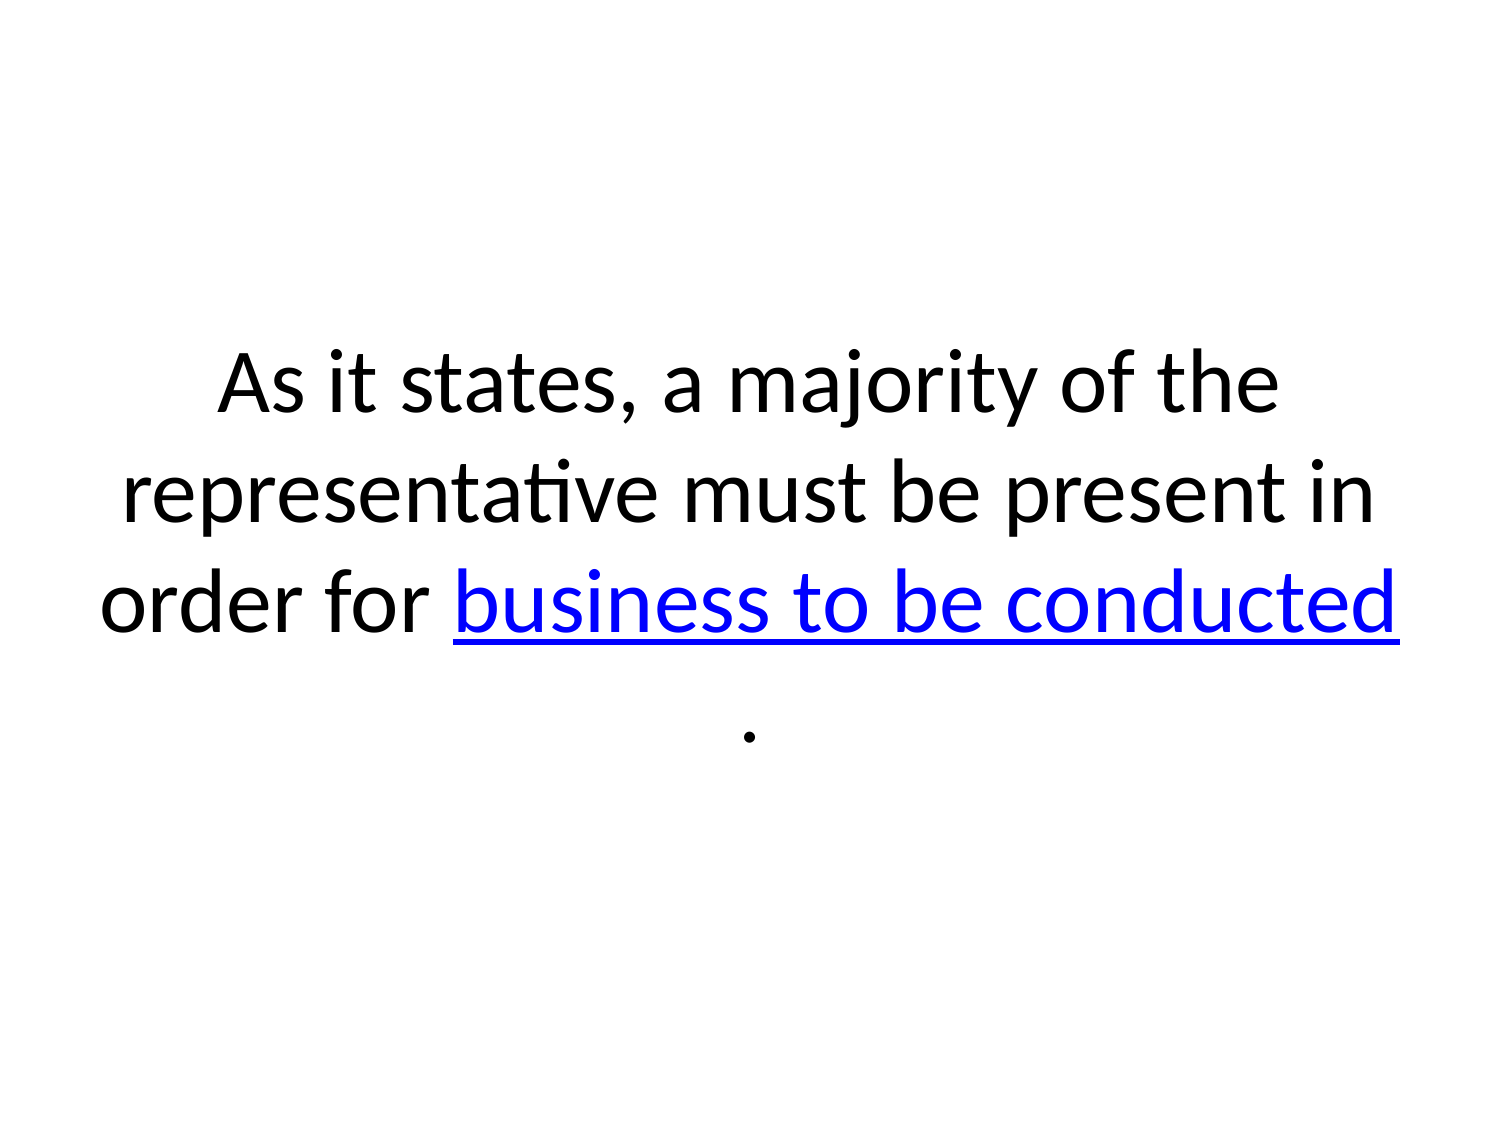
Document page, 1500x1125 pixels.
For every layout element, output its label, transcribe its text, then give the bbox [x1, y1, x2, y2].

title As it states, a majority of the representative must be present in order for business to be conducted. [74, 44, 1426, 1038]
